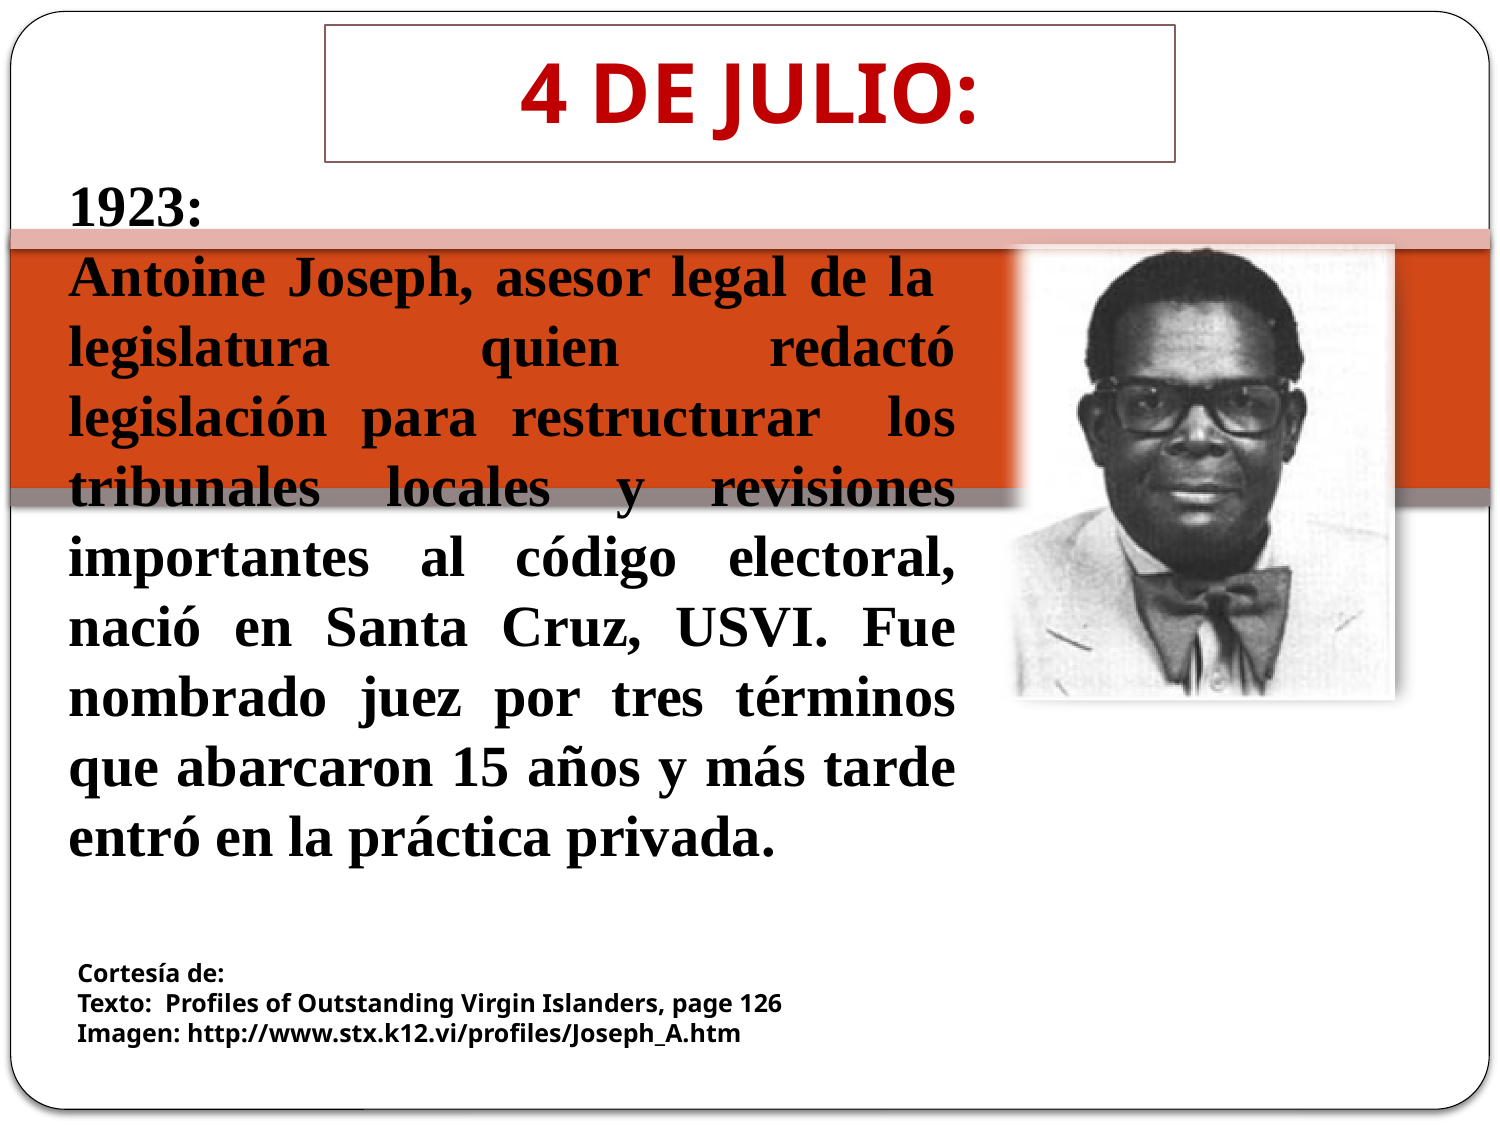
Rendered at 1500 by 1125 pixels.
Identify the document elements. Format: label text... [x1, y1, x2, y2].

picture [999, 224, 1419, 713]
title 4 DE JULIO: [324, 24, 1176, 163]
text_box 1923: Antoine Joseph, asesor legal de la legislatura quien redactó legislación para restructurar los tribunales locales y revisiones importantes al código electoral, nació en Santa Cruz, USVI. Fue nombrado juez por tres términos que abarcaron 15 años y más tarde entró en la práctica privada. [62, 162, 963, 988]
text_box Cortesía de: Texto: Profiles of Outstanding Virgin Islanders, page 126 Imagen: http://www.stx.k12.vi/profiles/Joseph_A.htm [62, 950, 1225, 1055]
